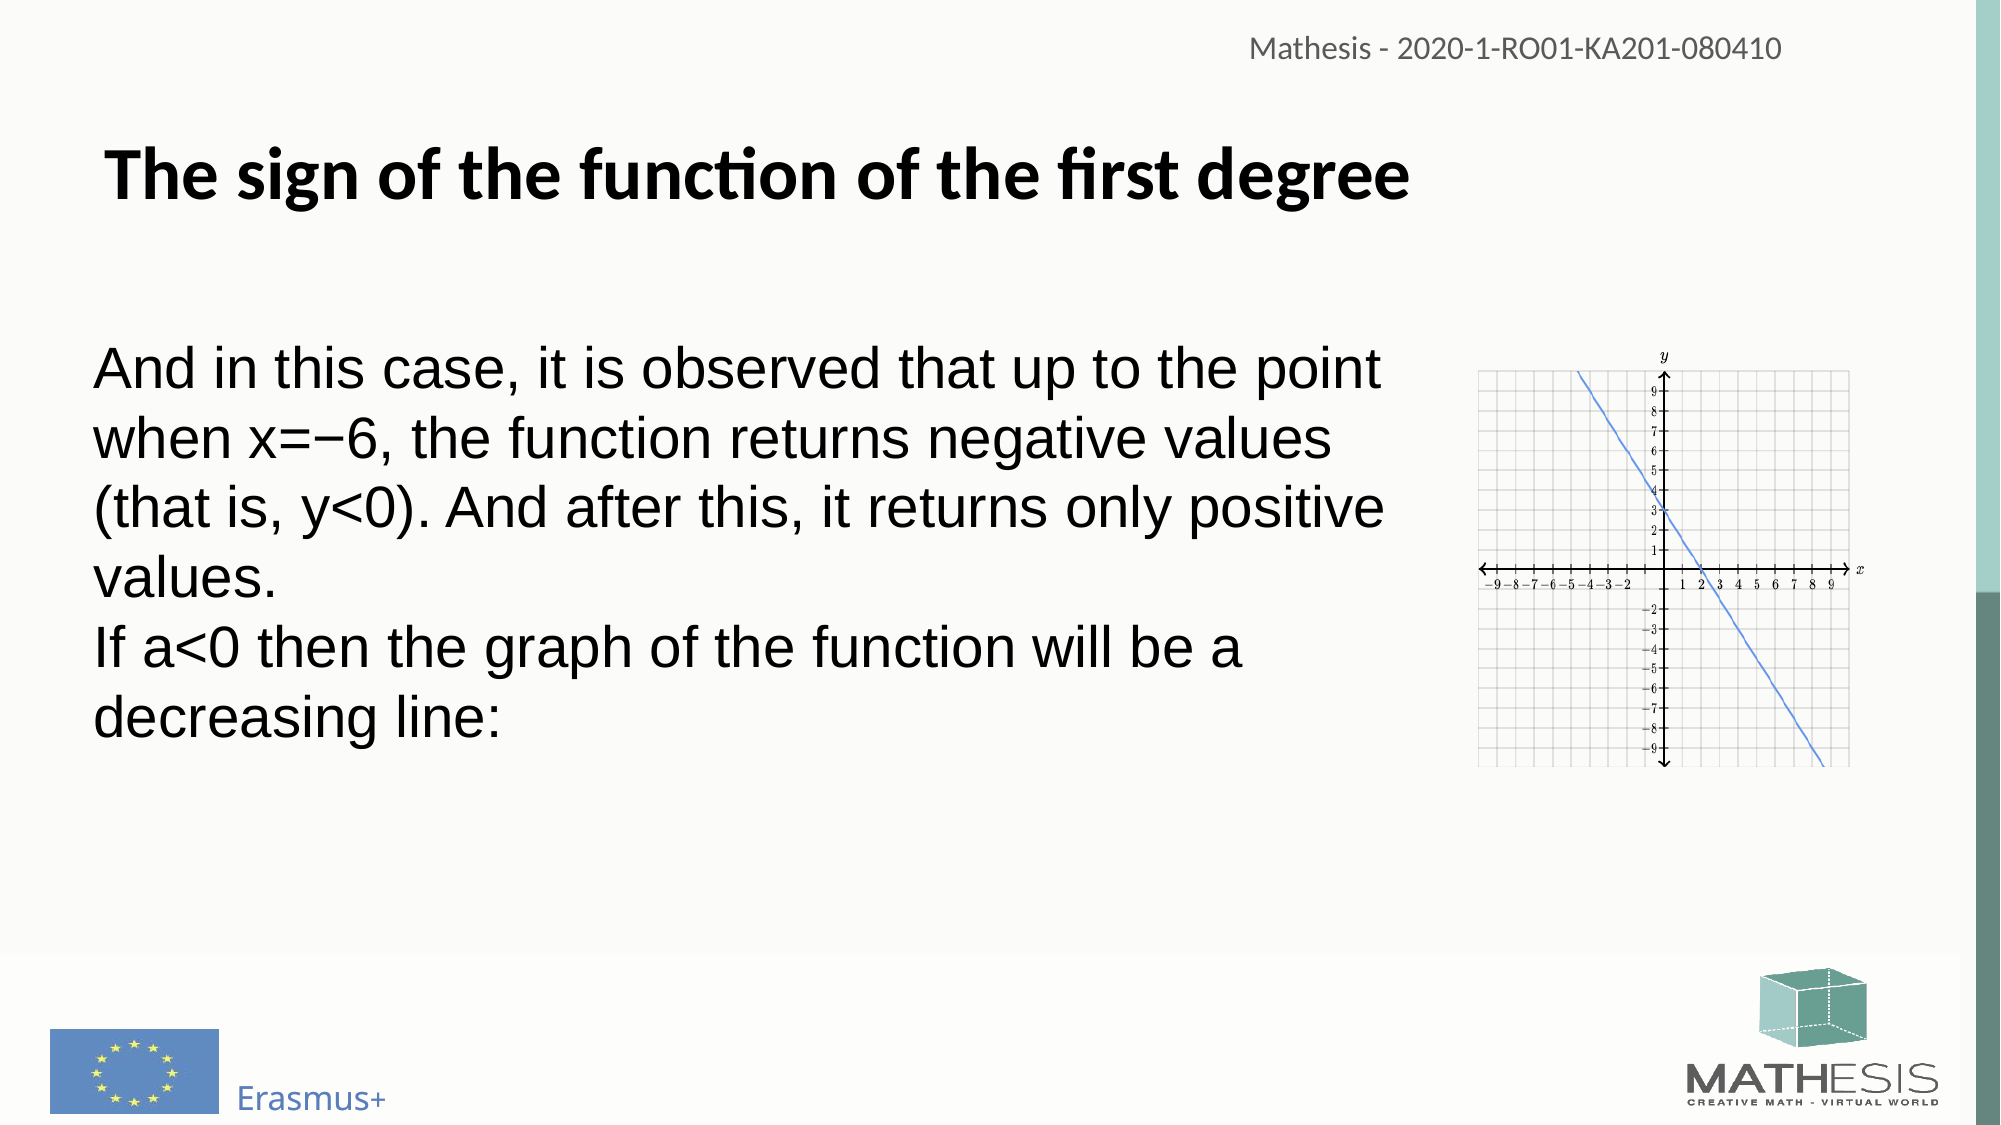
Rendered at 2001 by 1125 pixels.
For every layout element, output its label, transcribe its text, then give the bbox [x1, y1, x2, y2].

text_box Δ>0 [1664, 928, 1961, 1125]
picture [1478, 346, 1872, 767]
text_box Δ>0 [50, 1029, 219, 1114]
text_box Δ>0 [1976, 0, 2000, 1125]
title The sign of the function of the first degree [89, 117, 1790, 344]
subtitle And in this case, it is observed that up to the point when x=−6, the function returns negative values (that is, y<0). And after this, it returns only positive values. If a<0 then the graph of the function will be a decreasing line: [78, 322, 1479, 610]
